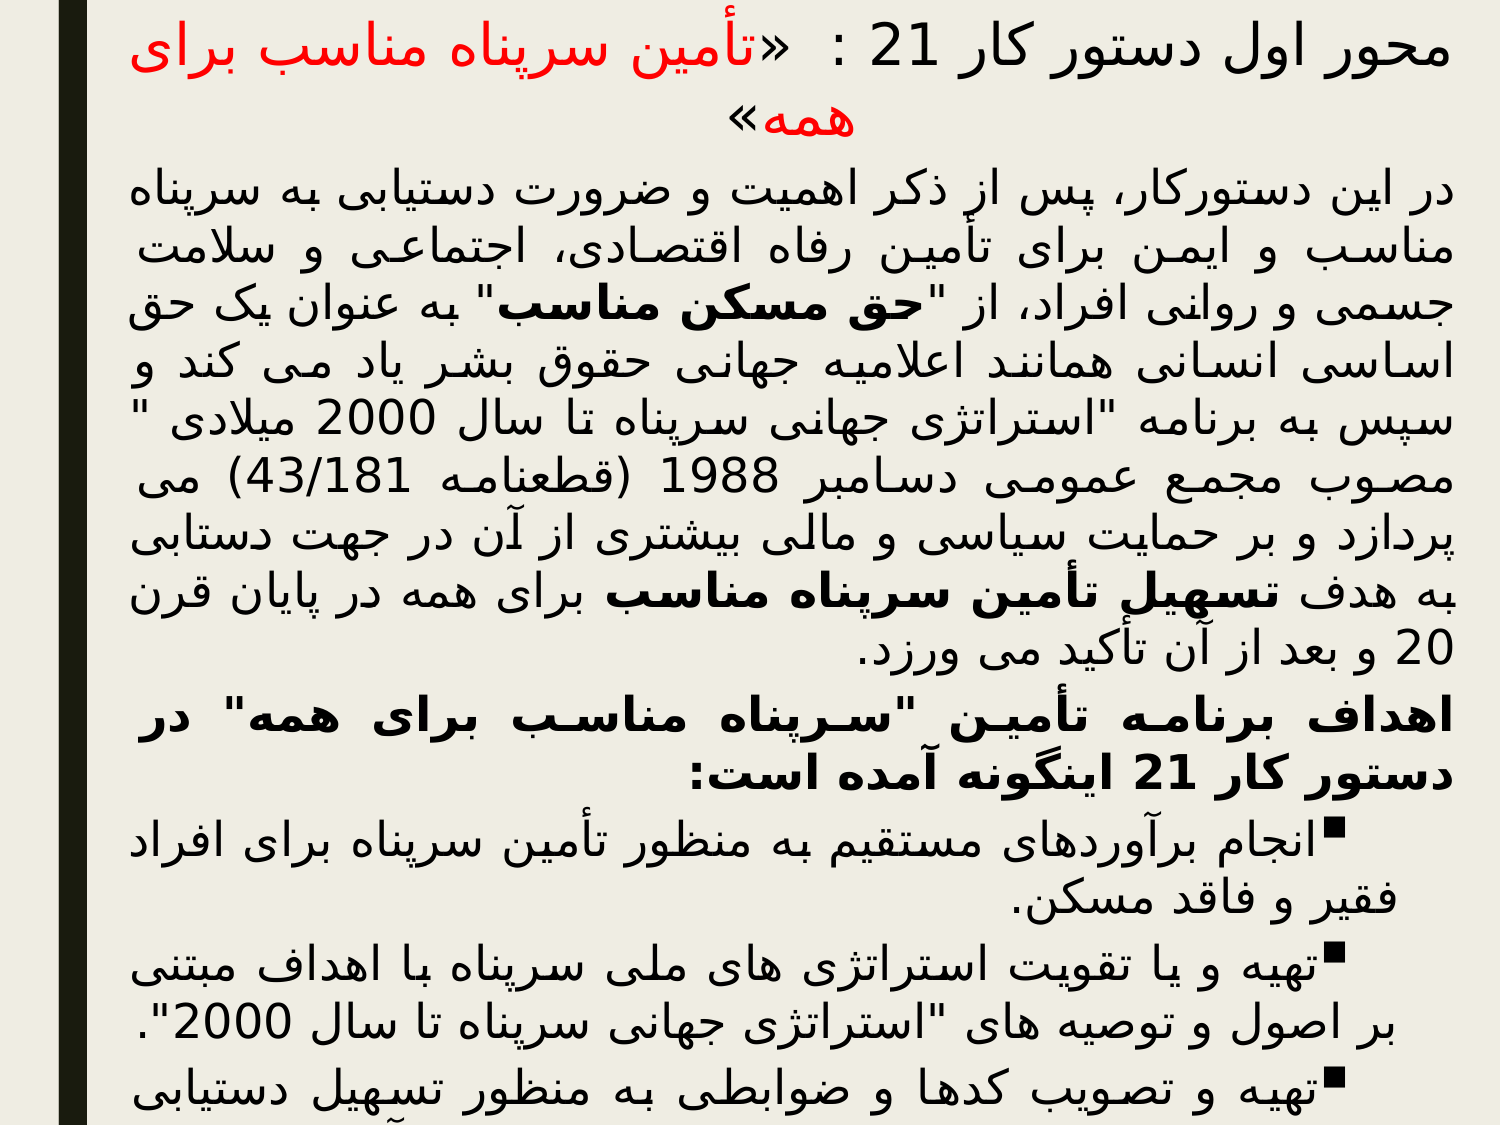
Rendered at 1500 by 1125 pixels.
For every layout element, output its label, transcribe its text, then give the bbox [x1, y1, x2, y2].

text_box محور اول دستور کار 21 : «تأمین سرپناه مناسب برای همه» در این دستورکار، پس از ذکر اهمیت و ضرورت دستیابی به سرپناه مناسب و ایمن برای تأمین رفاه اقتصادی، اجتماعی و سلامت جسمی و روانی افراد، از "حق مسکن مناسب" به عنوان یک حق اساسی انسانی همانند اعلامیه جهانی حقوق بشر یاد می کند و سپس به برنامه "استراتژی جهانی سرپناه تا سال 2000 میلادی " مصوب مجمع عمومی دسامبر 1988 (قطعنامه 43/181) می پردازد و بر حمایت سیاسی و مالی بیشتری از آن در جهت دستابی به هدف تسهیل تأمین سرپناه مناسب برای همه در پایان قرن 20 و بعد از آن تأکید می ورزد. اهداف برنامه تأمین "سرپناه مناسب برای همه" در دستور کار 21 اینگونه آمده است: انجام برآوردهای مستقیم به منظور تأمین سرپناه برای افراد فقیر و فاقد مسکن. تهیه و یا تقویت استراتژی های ملی سرپناه با اهداف مبتنی بر اصول و توصیه های "استراتژی جهانی سرپناه تا سال 2000". تهیه و تصویب کدها و ضوابطی به منظور تسهیل دستیابی فقرای شهری و روستایی، بیکاران و افراد کم درآمد به زمین، منابع مالی و مصالح ساختمانی ارزان قیمت، ارتقای وضعیت سکونتگاههای غیرمتعارف و زاغه های شهری به عنوان یک راه حل عملی و مناسب برای کمبود مسکن شهری. تسهیل دستیابی فقرای شهری و روستایی به سرپناه از طریق تصویب و بکارگیری برنامه های مسکن و سرمایه گذاری و مکانیزم های جدید متناسب با شرایط و وضعیت آنان. [112, 0, 1471, 1125]
